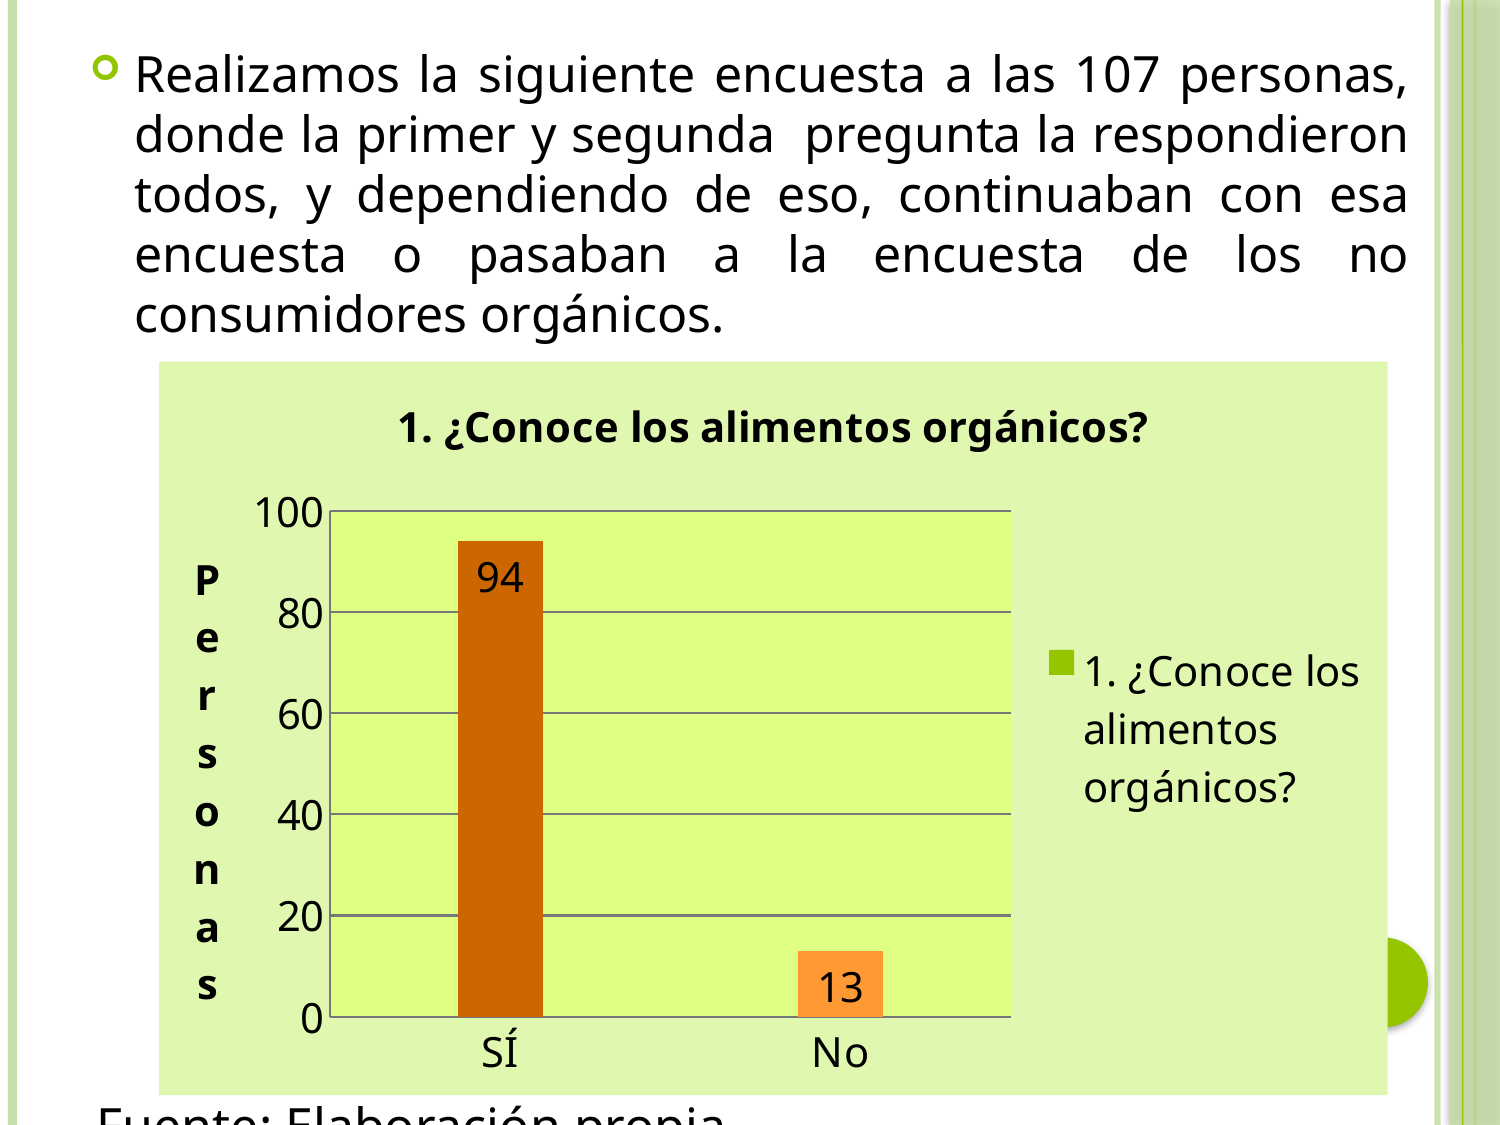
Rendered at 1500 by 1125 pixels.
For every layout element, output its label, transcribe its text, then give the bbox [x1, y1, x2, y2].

text_box Fuente: Elaboración propia [81, 1087, 774, 1125]
chart [158, 360, 1389, 1096]
list Realizamos la siguiente encuesta a las 107 personas, donde la primer y segunda pregunta la respondieron todos, y dependiendo de eso, continuaban con esa encuesta o pasaban a la encuesta de los no consumidores orgánicos. [75, 35, 1425, 1079]
